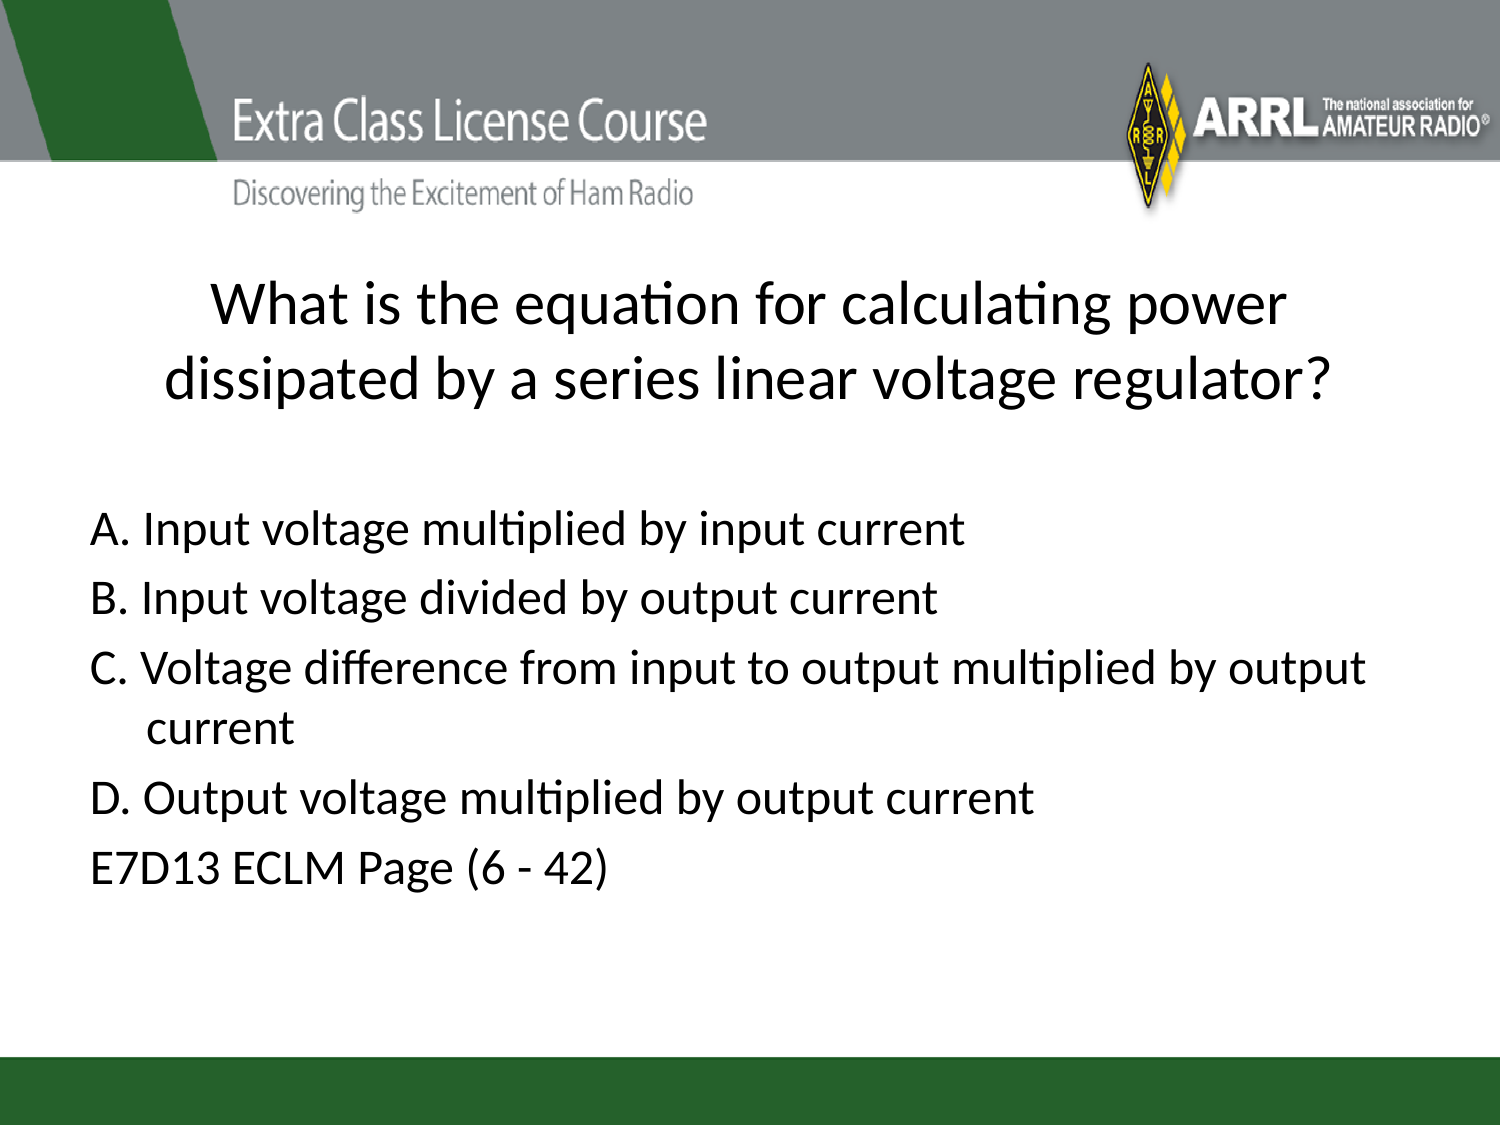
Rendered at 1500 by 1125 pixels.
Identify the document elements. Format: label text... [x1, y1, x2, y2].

picture [0, 0, 1500, 1125]
title What is the equation for calculating power dissipated by a series linear voltage regulator? [75, 254, 1425, 435]
list A. Input voltage multiplied by input current B. Input voltage divided by output current C. Voltage difference from input to output multiplied by output current D. Output voltage multiplied by output current E7D13 ECLM Page (6 - 42) [75, 487, 1425, 1005]
